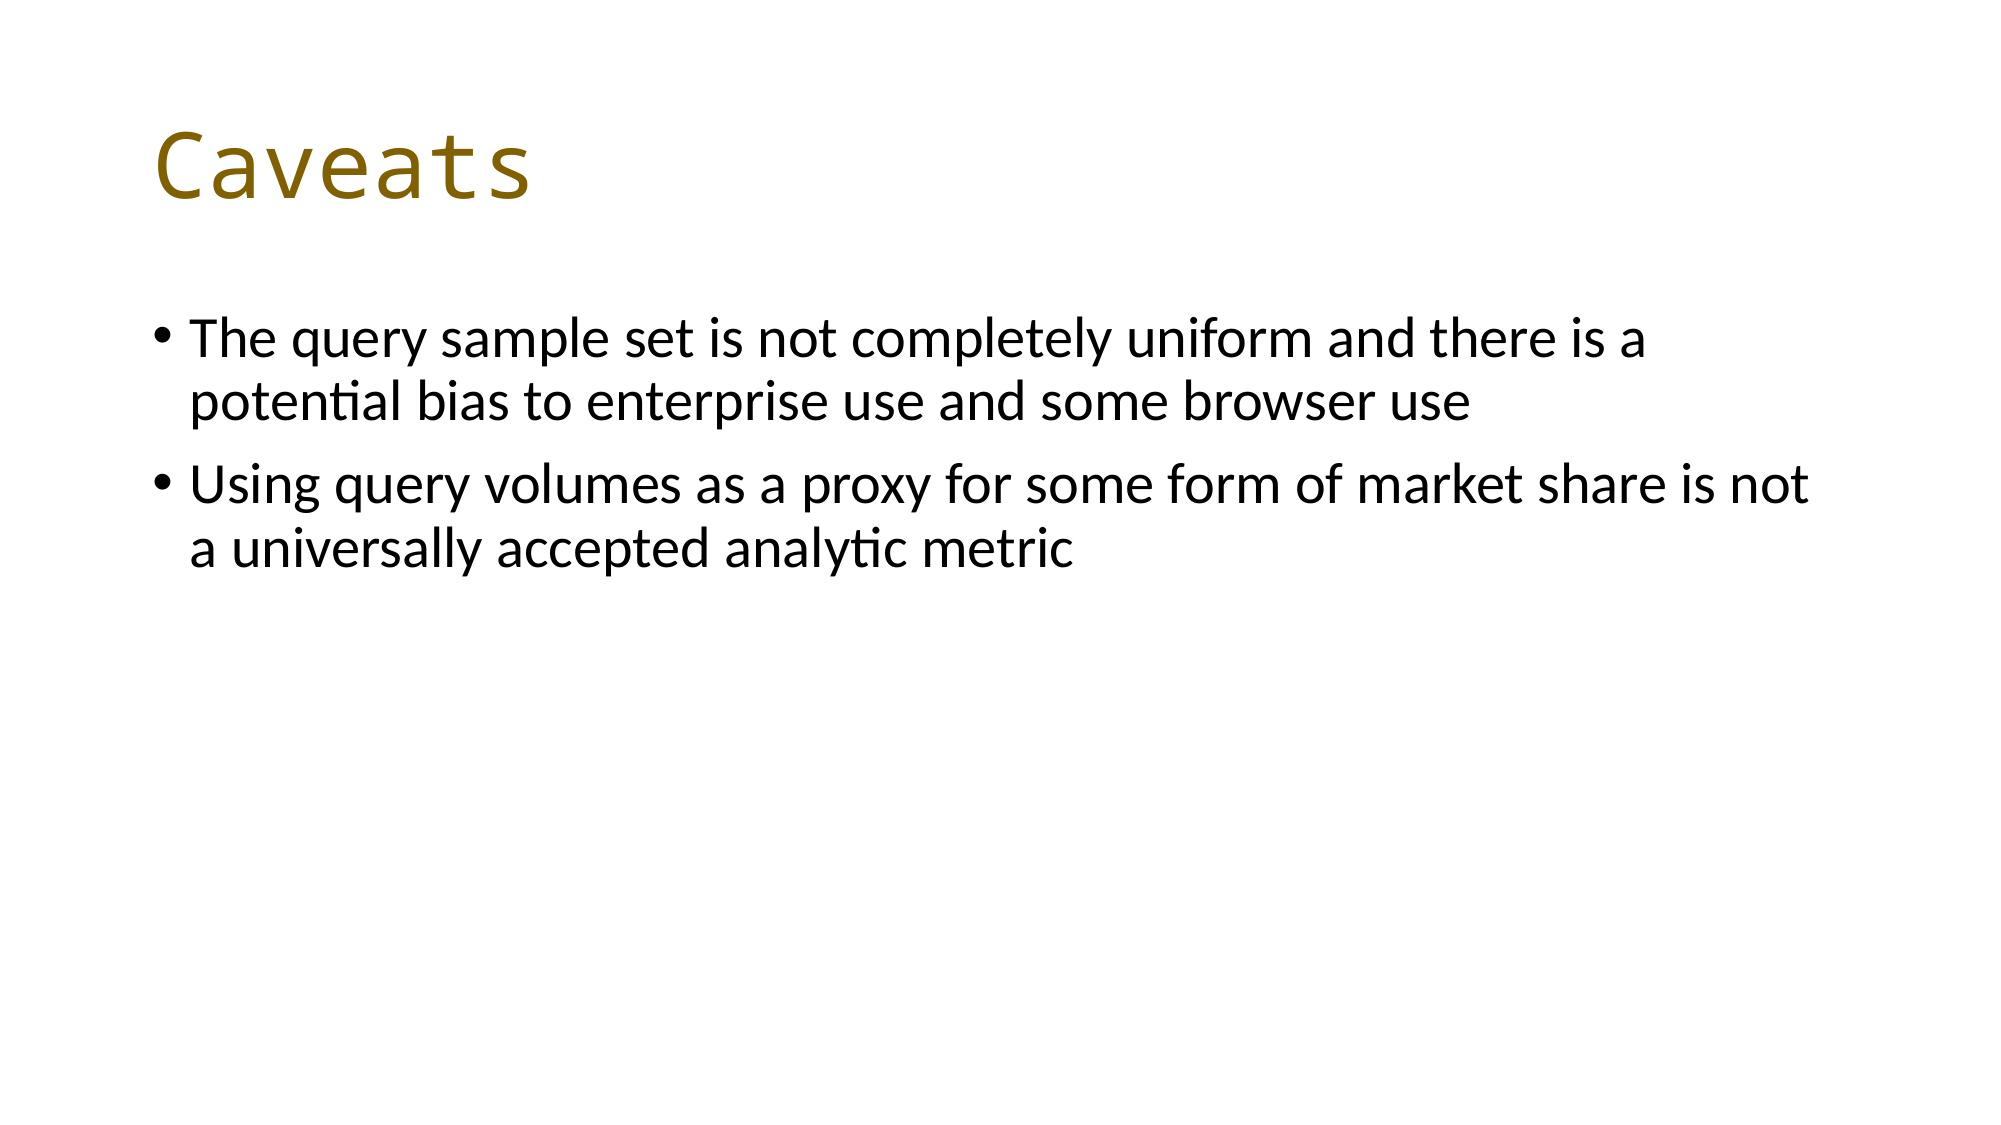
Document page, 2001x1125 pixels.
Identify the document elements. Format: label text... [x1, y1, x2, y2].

title Caveats [137, 59, 1863, 278]
list The query sample set is not completely uniform and there is a potential bias to enterprise use and some browser use Using query volumes as a proxy for some form of market share is not a universally accepted analytic metric [137, 299, 1863, 1014]
